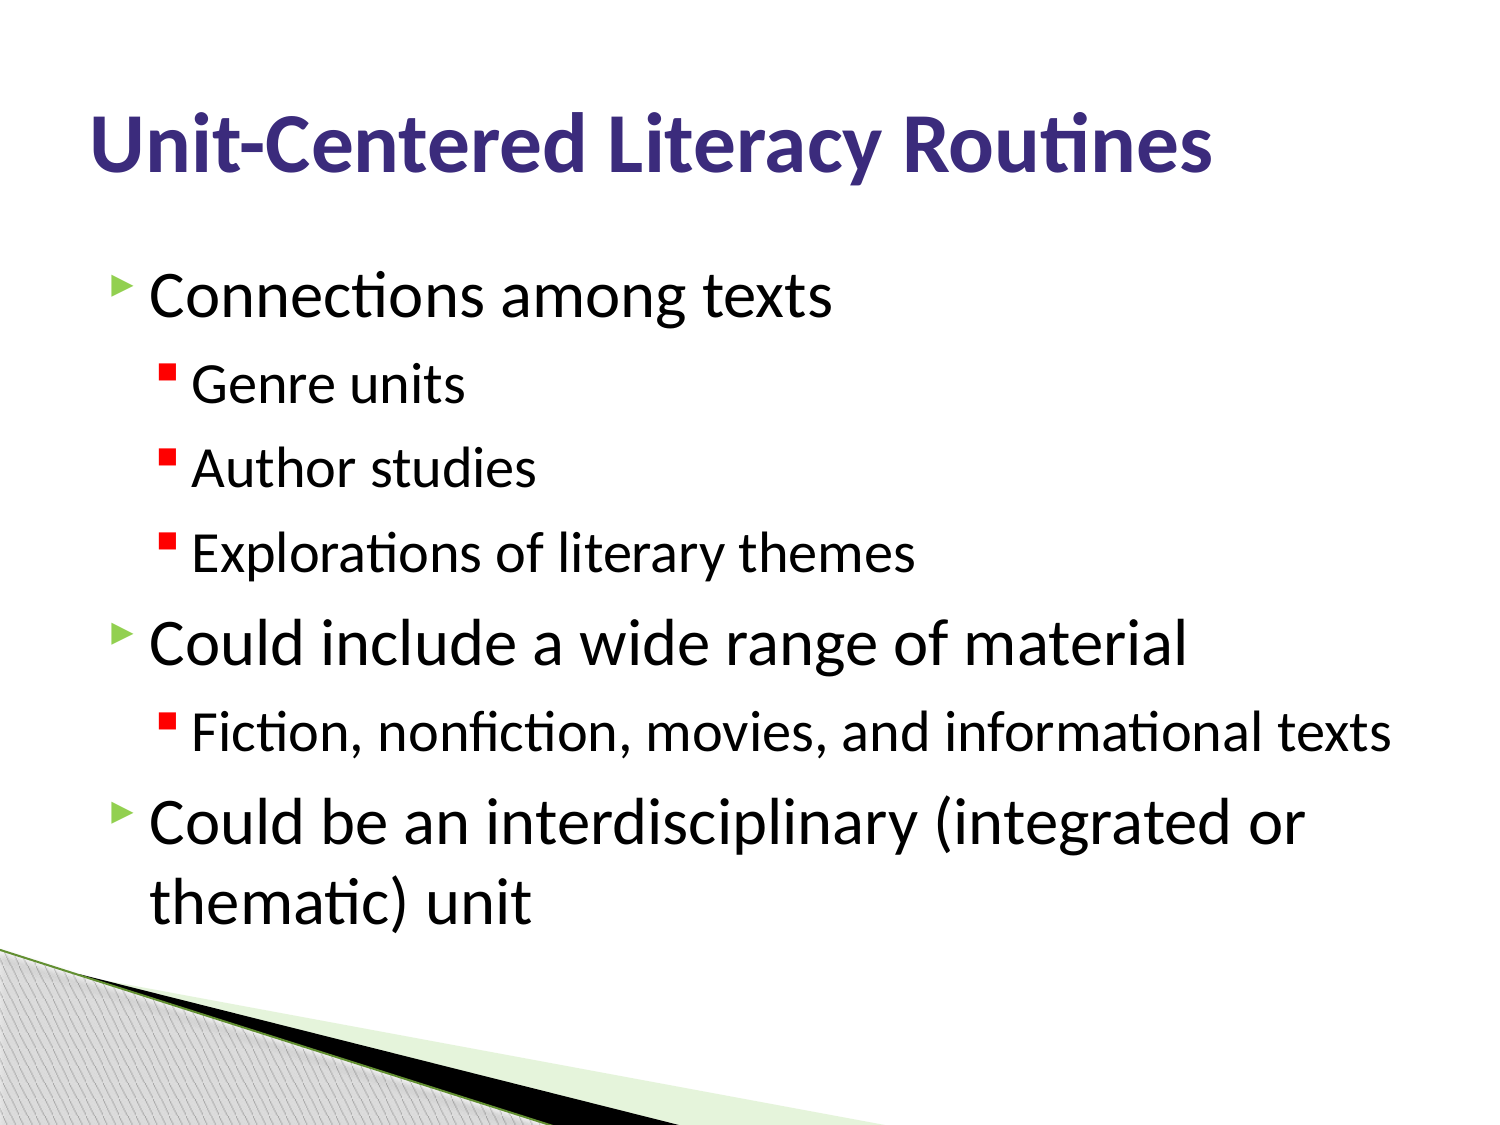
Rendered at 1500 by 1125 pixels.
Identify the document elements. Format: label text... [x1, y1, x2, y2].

list Connections among texts Genre units Author studies Explorations of literary themes Could include a wide range of material Fiction, nonfiction, movies, and informational texts Could be an interdisciplinary (integrated or thematic) unit [75, 243, 1463, 1013]
title Unit-Centered Literacy Routines [75, 45, 1425, 233]
